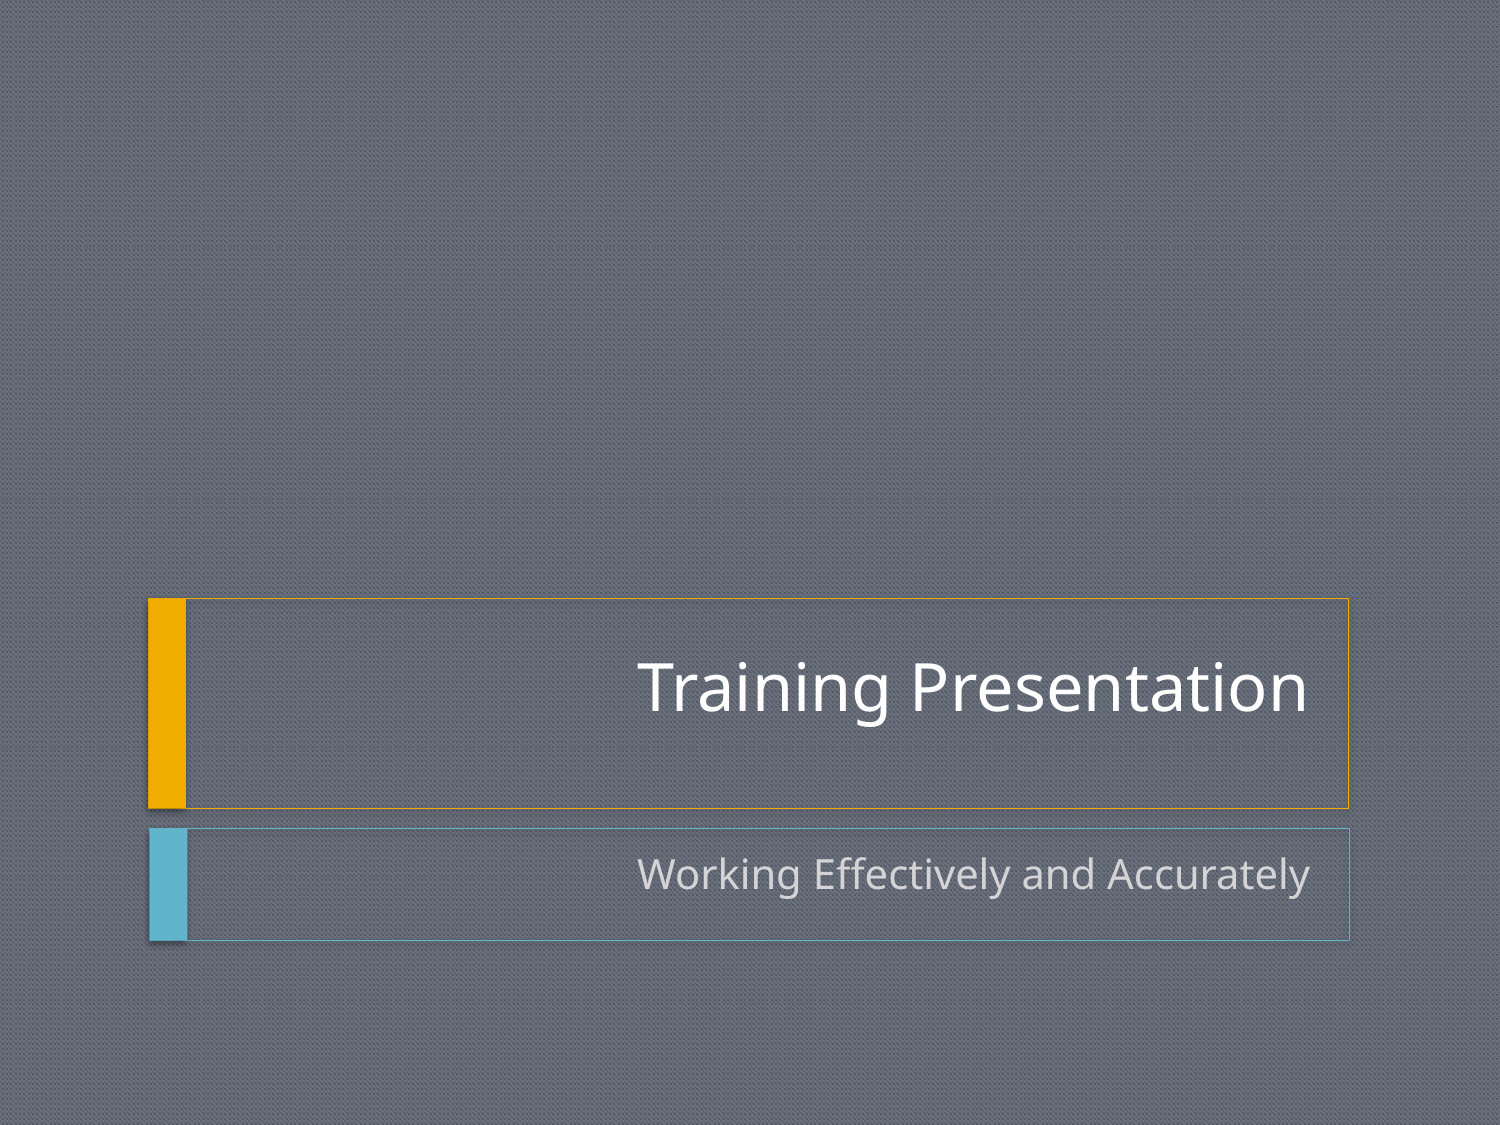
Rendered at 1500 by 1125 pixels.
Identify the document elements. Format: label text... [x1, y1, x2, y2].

title Training Presentation [200, 637, 1325, 800]
subtitle Working Effectively and Accurately [200, 840, 1325, 929]
